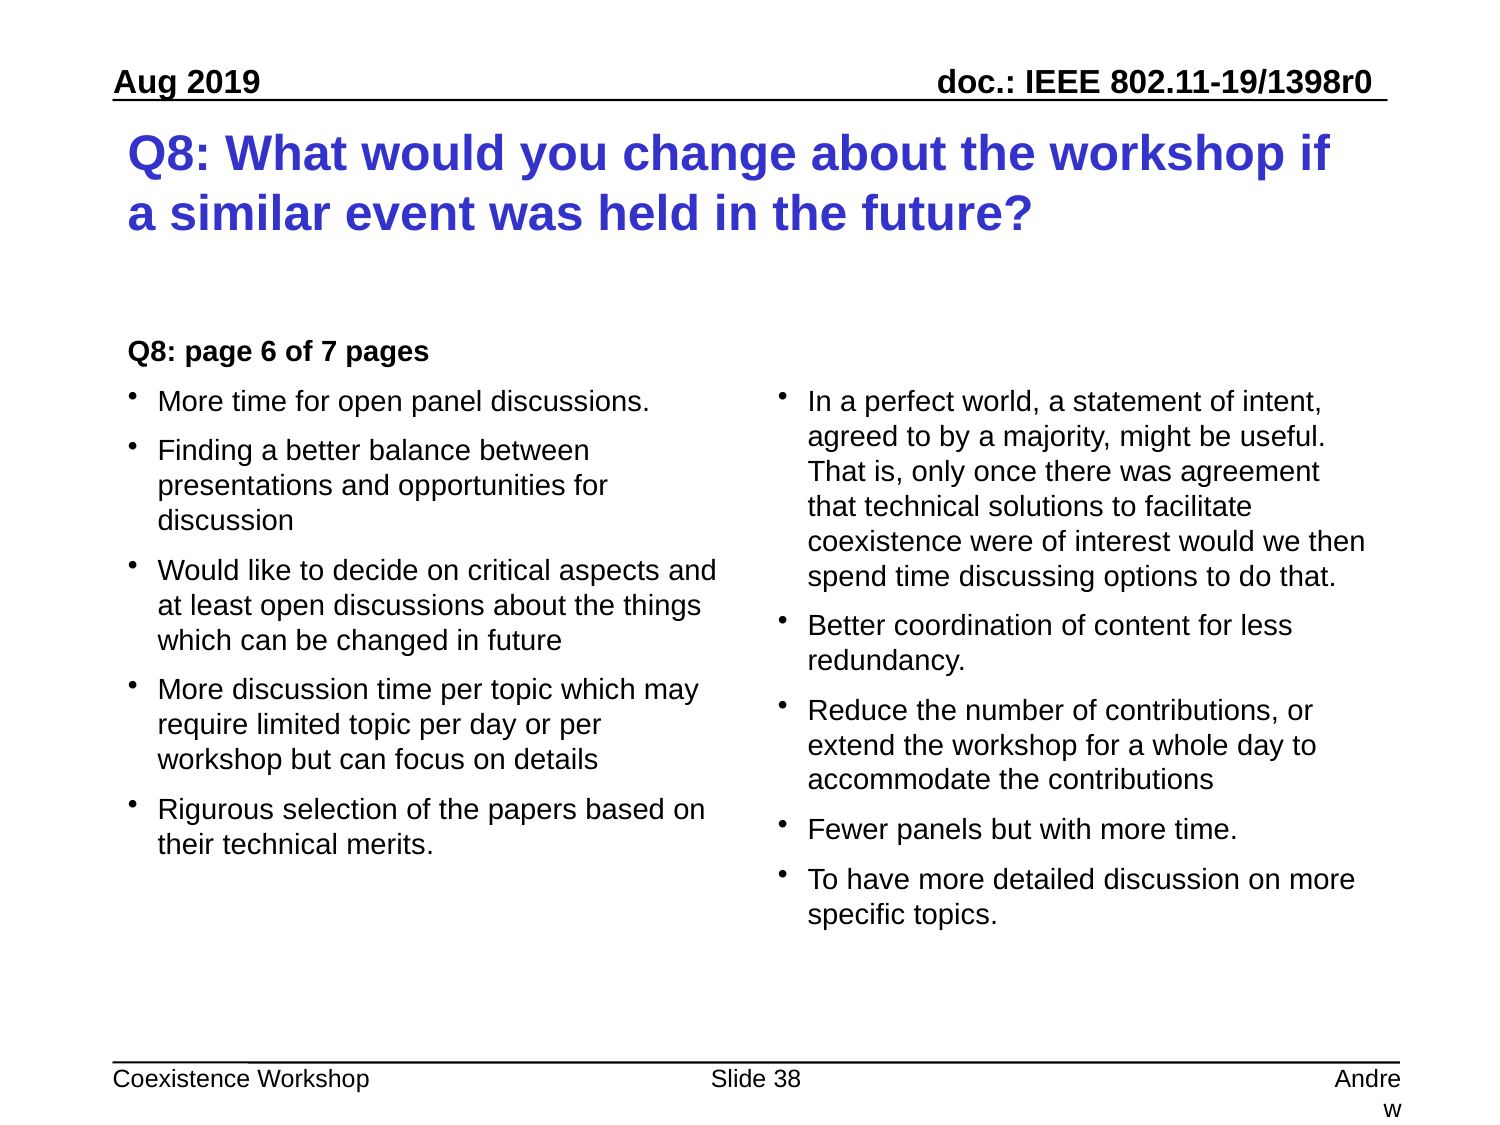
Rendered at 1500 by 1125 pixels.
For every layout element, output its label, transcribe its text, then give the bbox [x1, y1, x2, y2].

slide_number Slide 38 [709, 1061, 803, 1093]
list Q8: page 6 of 7 pages More time for open panel discussions. Finding a better balance between presentations and opportunities for discussion Would like to decide on critical aspects and at least open discussions about the things which can be changed in future More discussion time per topic which may require limited topic per day or per workshop but can focus on details Rigurous selection of the papers based on their technical merits. [112, 324, 738, 1000]
list In a perfect world, a statement of intent, agreed to by a majority, might be useful. That is, only once there was agreement that technical solutions to facilitate coexistence were of interest would we then spend time discussing options to do that. Better coordination of content for less redundancy. Reduce the number of contributions, or extend the workshop for a whole day to accommodate the contributions Fewer panels but with more time. To have more detailed discussion on more specific topics. [762, 324, 1388, 1000]
footer Andrew Myles, Cisco [1320, 1061, 1402, 1093]
title Q8: What would you change about the workshop if a similar event was held in the future? [112, 112, 1388, 288]
